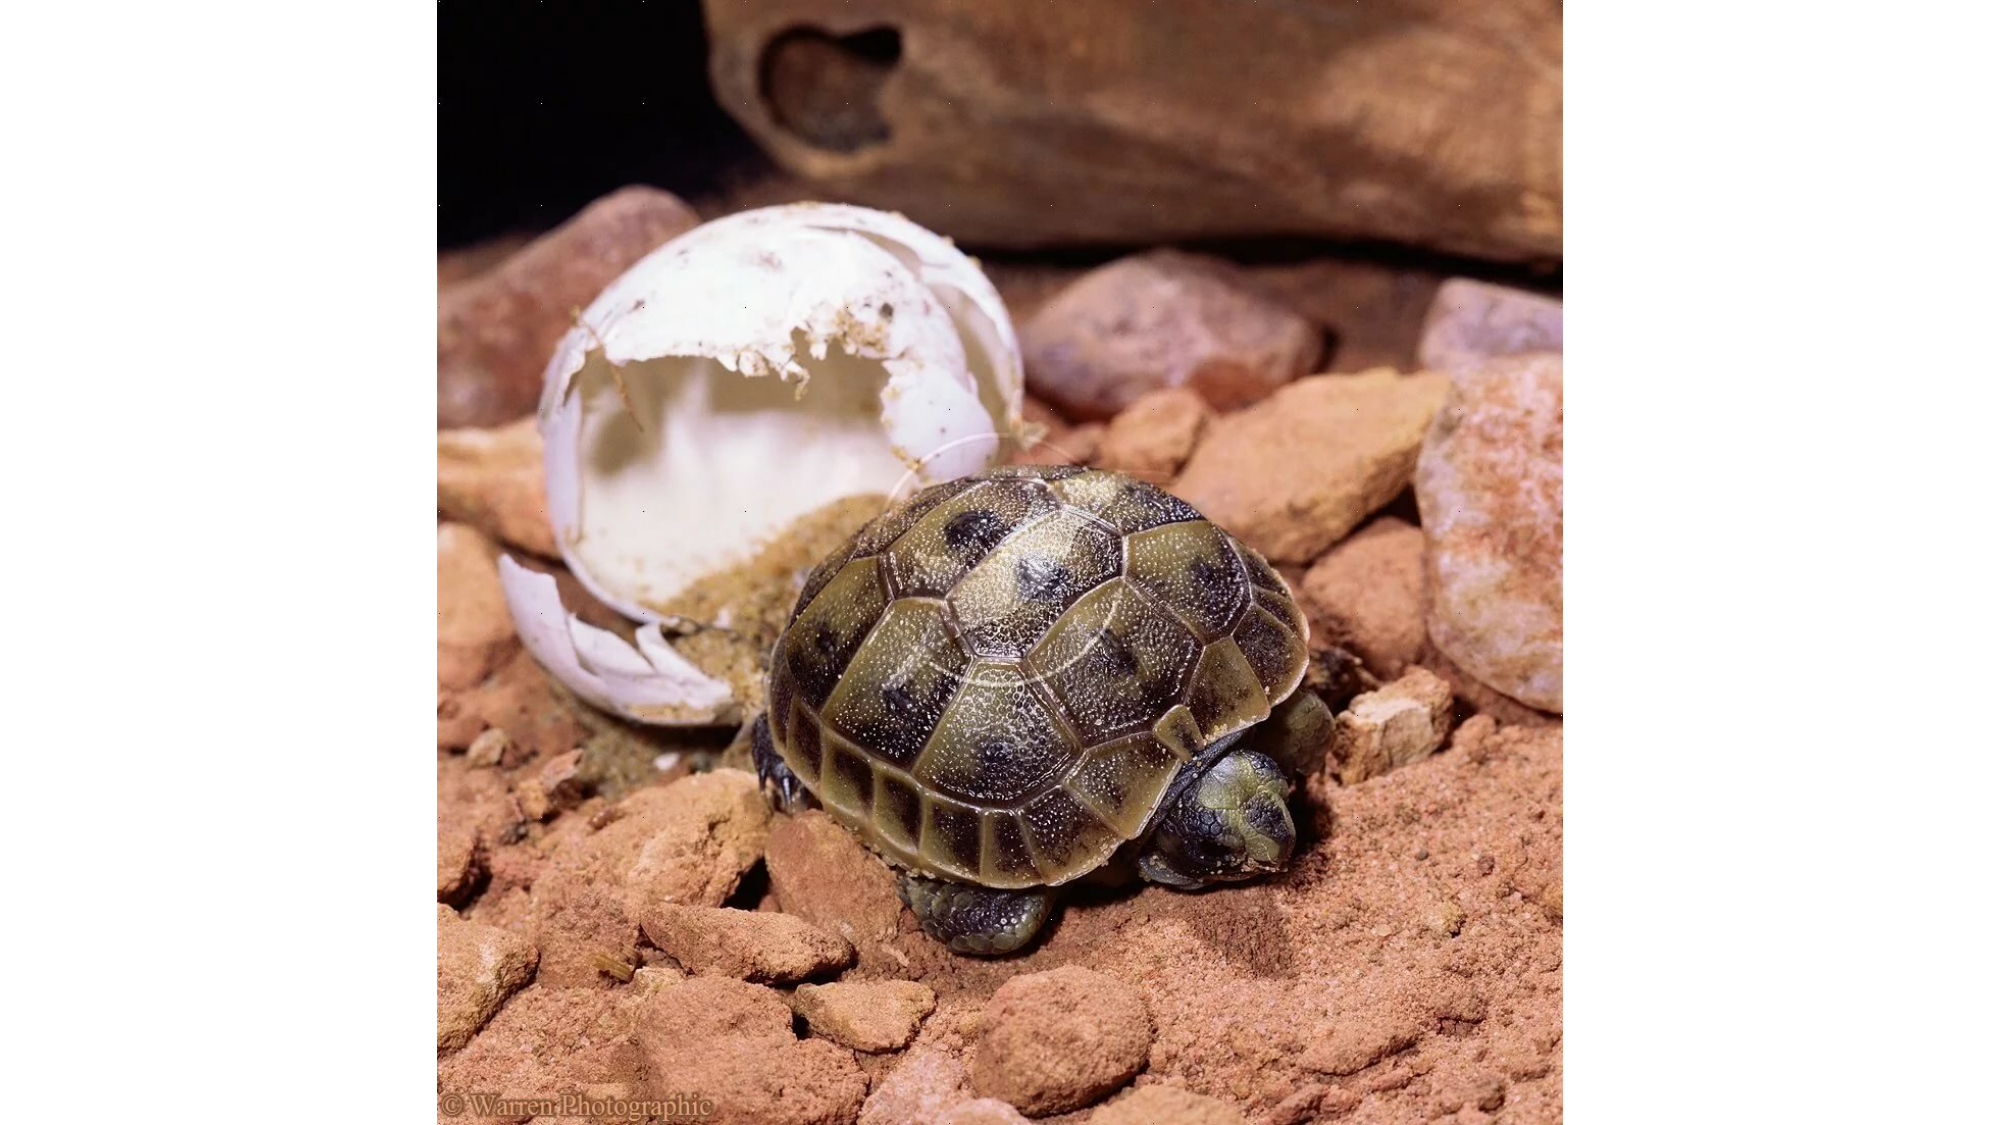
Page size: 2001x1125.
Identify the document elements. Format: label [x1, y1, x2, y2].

picture [437, 0, 1563, 1125]
